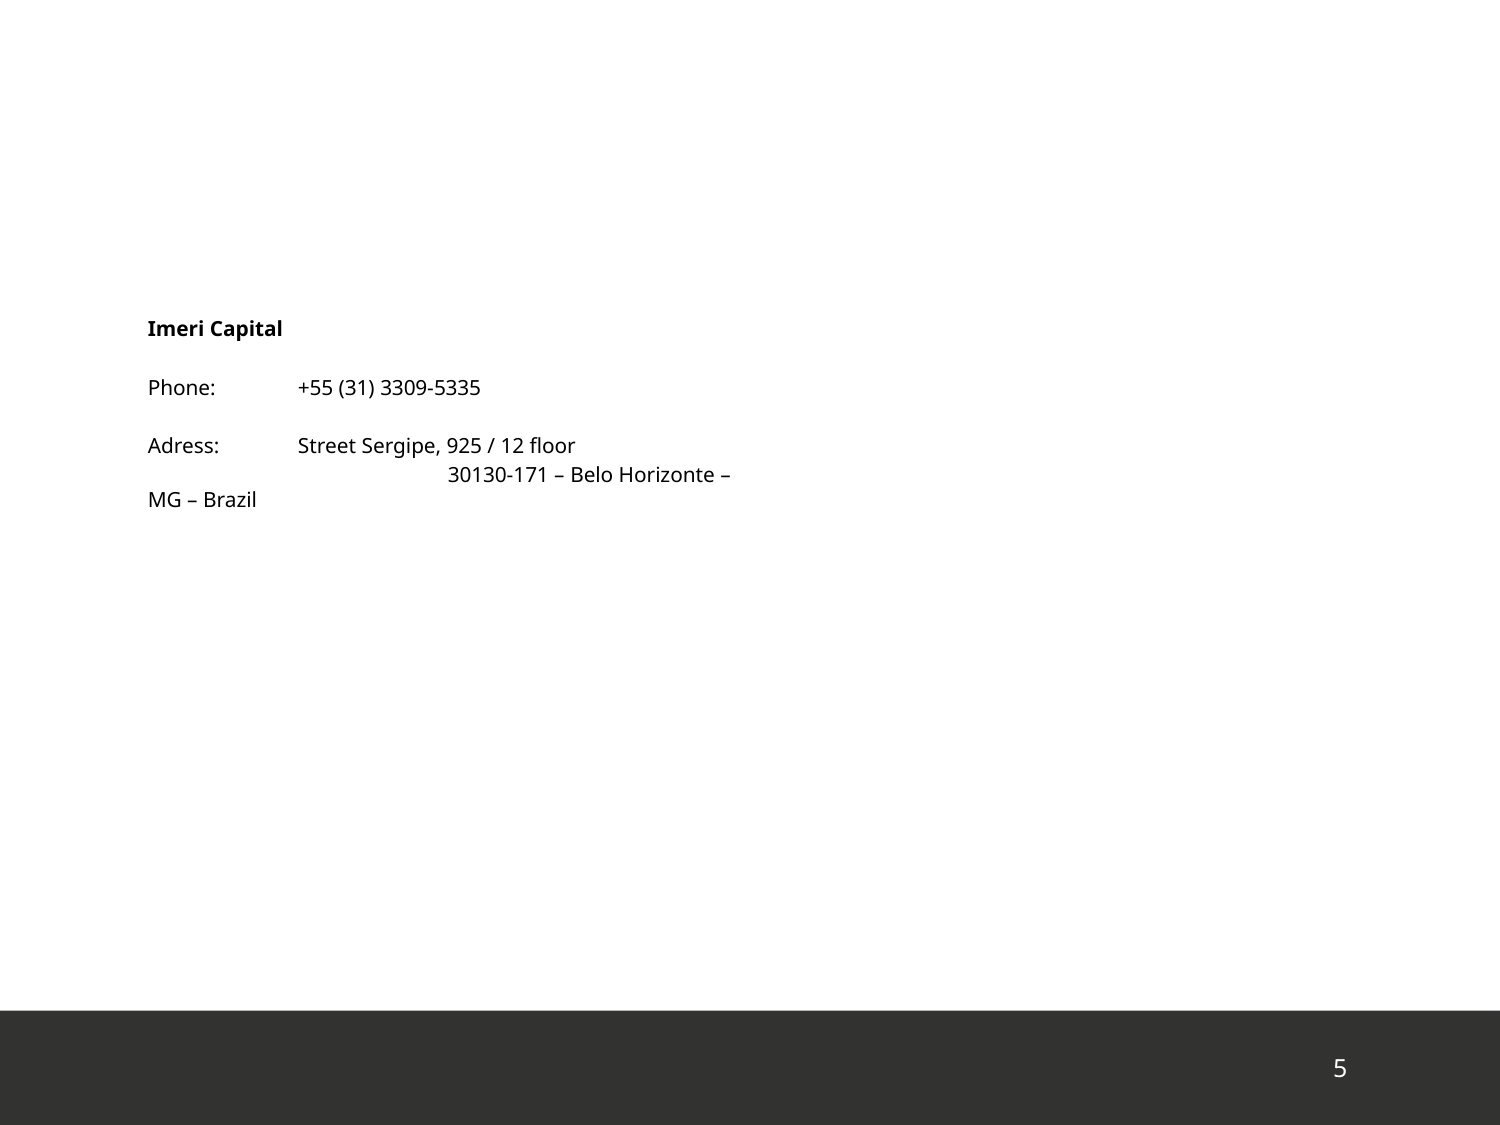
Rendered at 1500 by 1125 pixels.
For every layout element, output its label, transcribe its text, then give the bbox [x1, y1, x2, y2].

text_box Imeri Capital Phone: +55 (31) 3309-5335 Adress: Street Sergipe, 925 / 12 floor 30130-171 – Belo Horizonte – MG – Brazil [103, 220, 782, 725]
